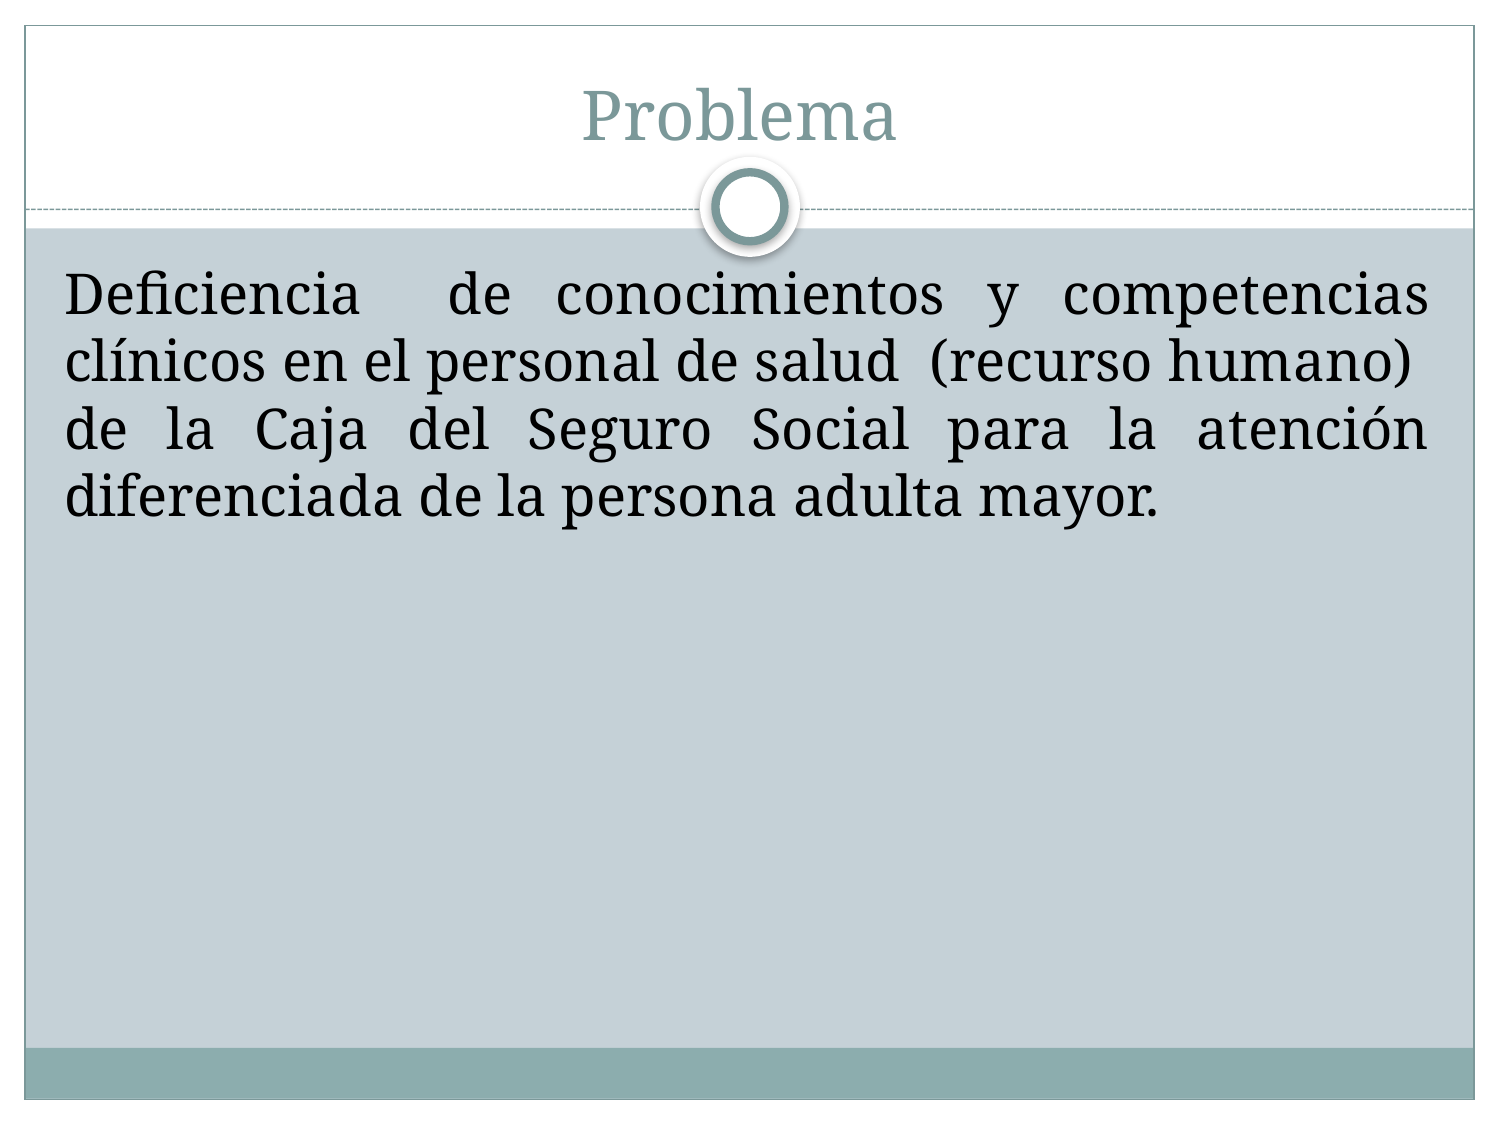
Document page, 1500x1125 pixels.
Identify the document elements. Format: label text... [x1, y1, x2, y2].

title Problema [49, 37, 1450, 162]
list Deficiencia de conocimientos y competencias clínicos en el personal de salud (recurso humano) de la Caja del Seguro Social para la atención diferenciada de la persona adulta mayor. [49, 250, 1445, 1001]
